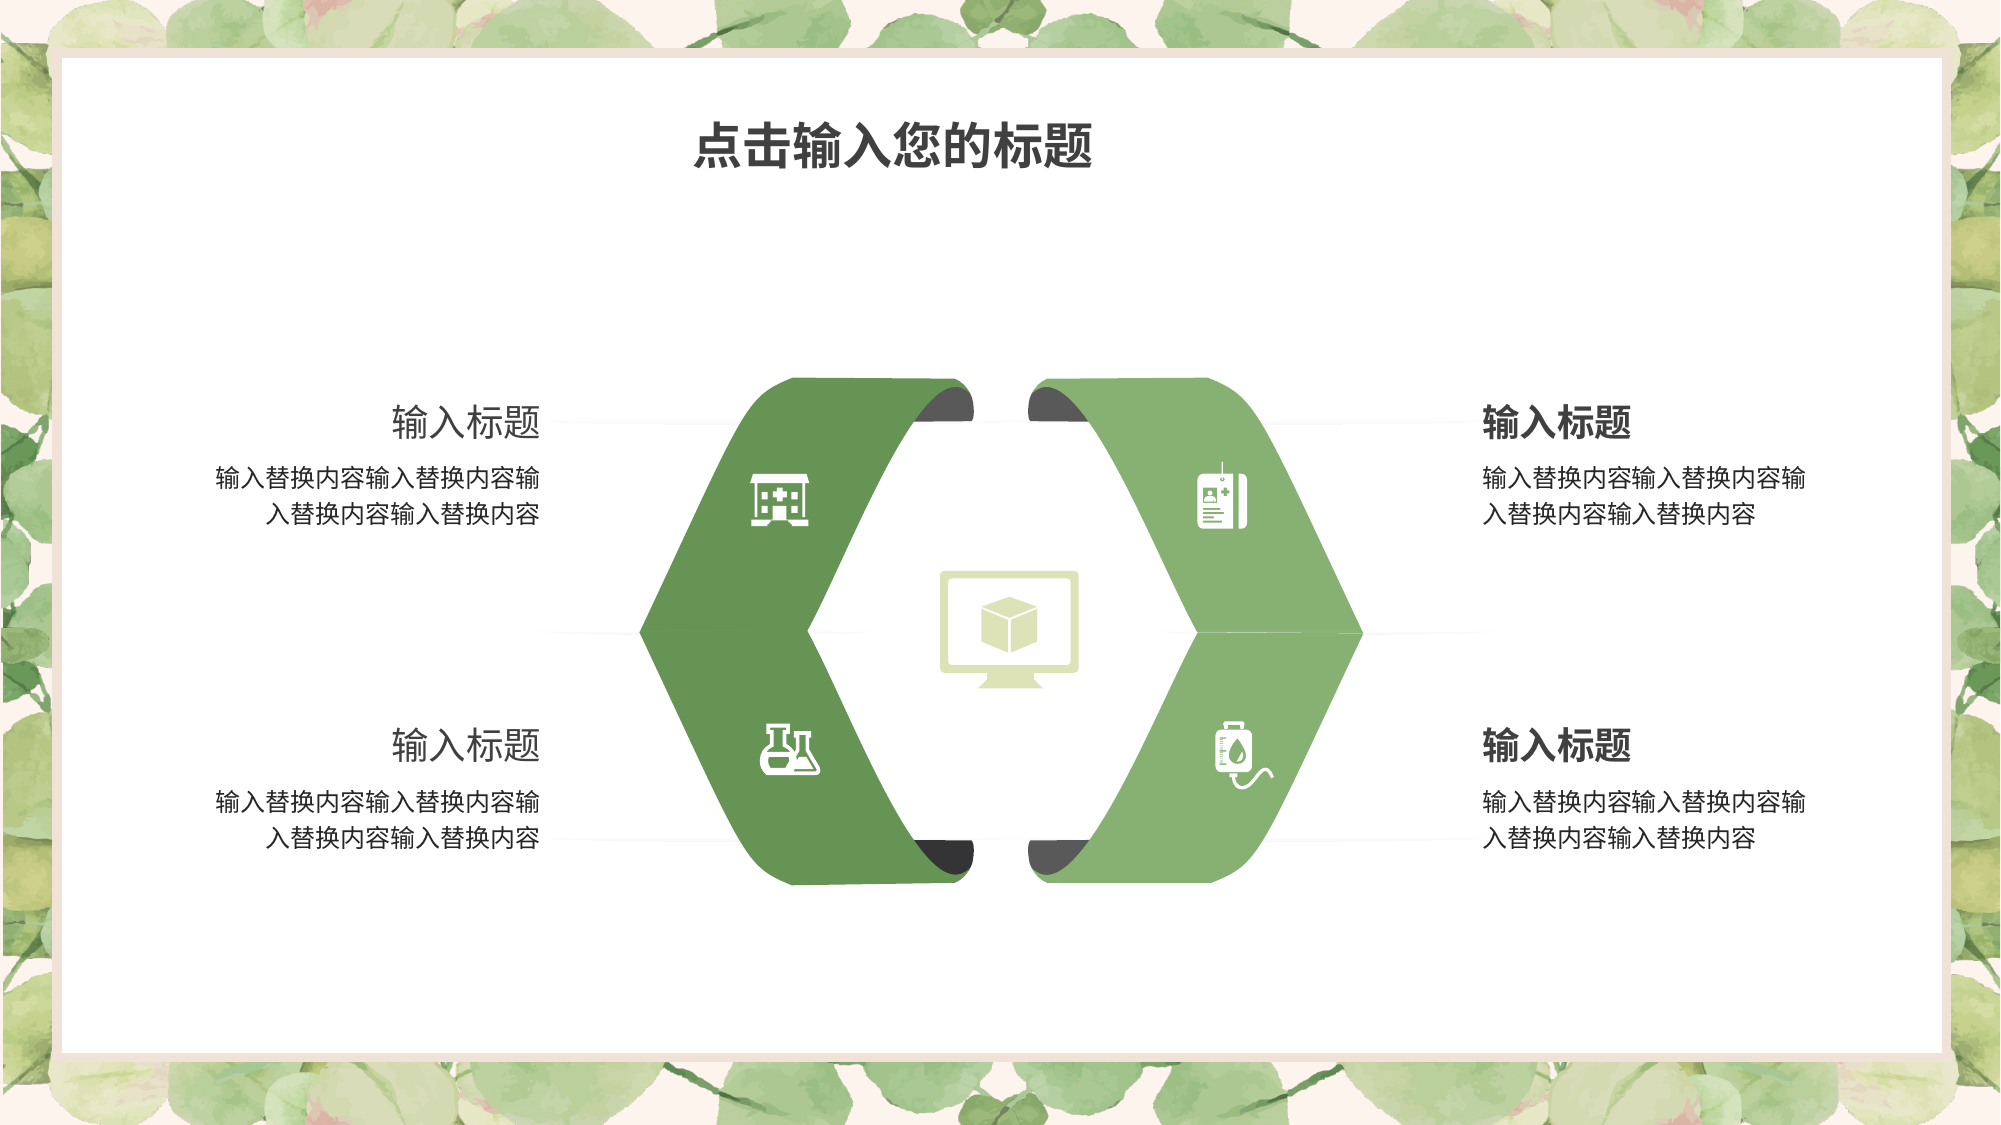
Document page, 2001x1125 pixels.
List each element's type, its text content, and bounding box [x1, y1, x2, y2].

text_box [181, 377, 1842, 627]
picture [2, 1, 2001, 1125]
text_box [181, 627, 1842, 886]
text_box 点击输入您的标题 [693, 113, 1307, 175]
